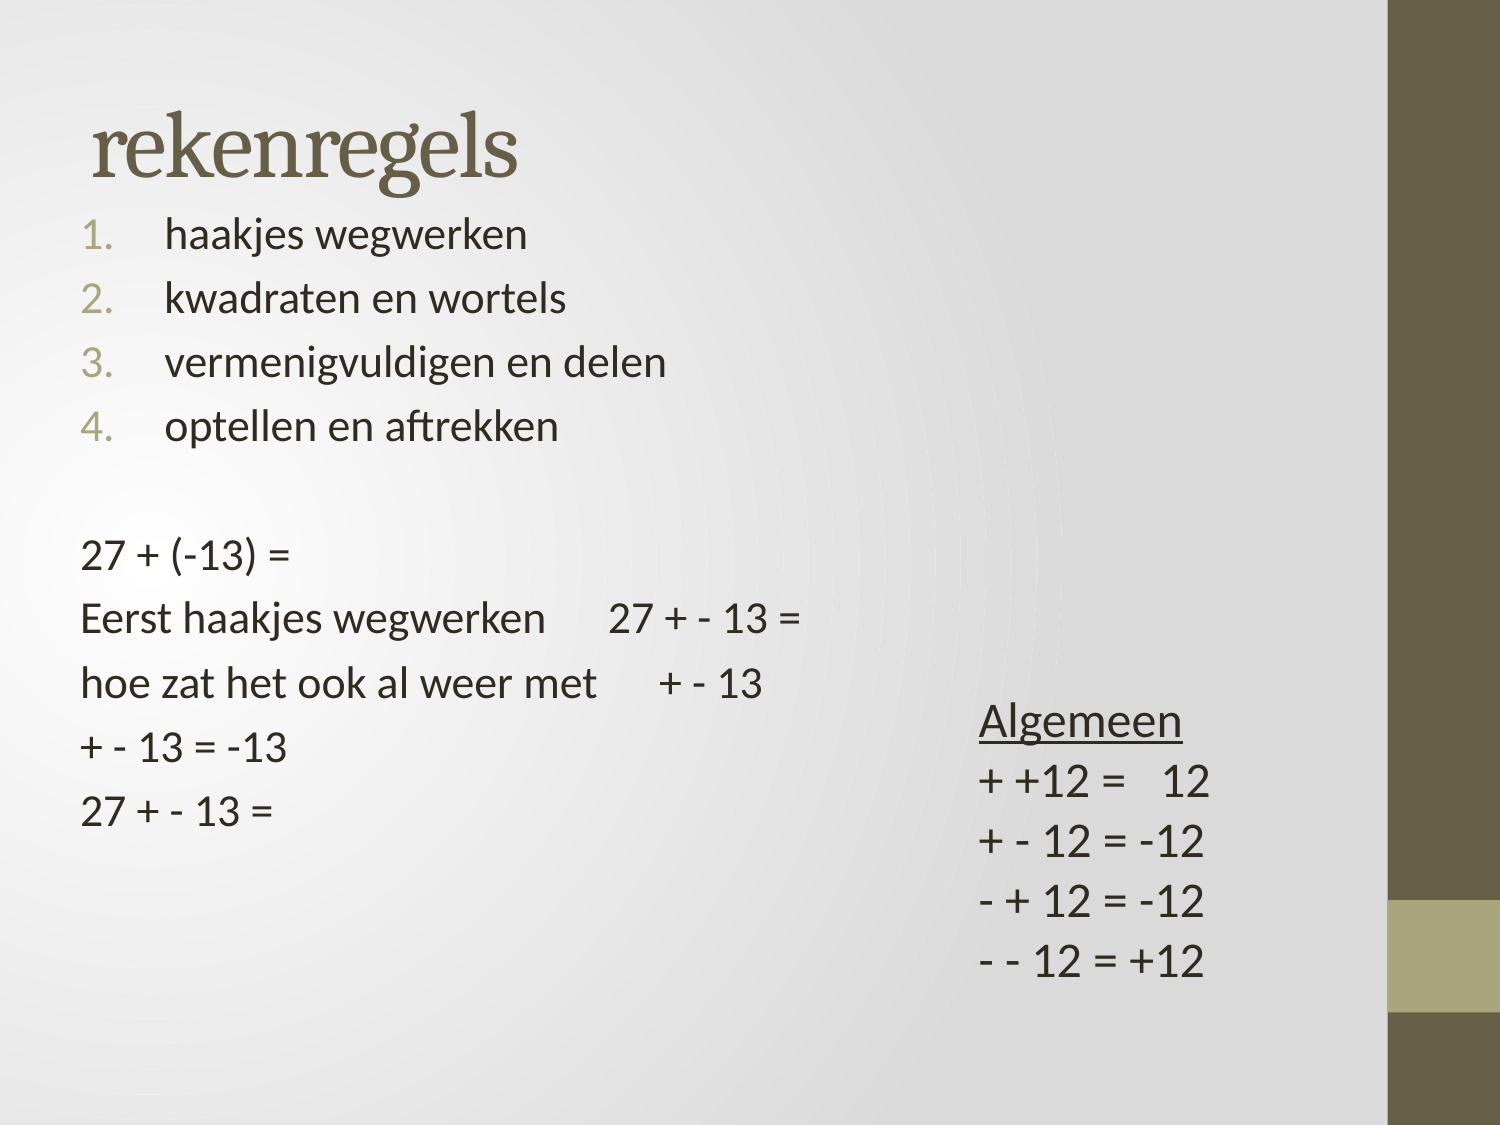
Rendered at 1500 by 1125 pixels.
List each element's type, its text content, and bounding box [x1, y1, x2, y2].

text_box Algemeen + +12 = 12 + - 12 = -12 - + 12 = -12 - - 12 = +12 [963, 680, 1226, 996]
title rekenregels [75, 45, 1325, 196]
list haakjes wegwerken kwadraten en wortels vermenigvuldigen en delen optellen en aftrekken 27 + (-13) = Eerst haakjes wegwerken 27 + - 13 = hoe zat het ook al weer met + - 13 + - 13 = -13 27 + - 13 = [64, 196, 1483, 1005]
